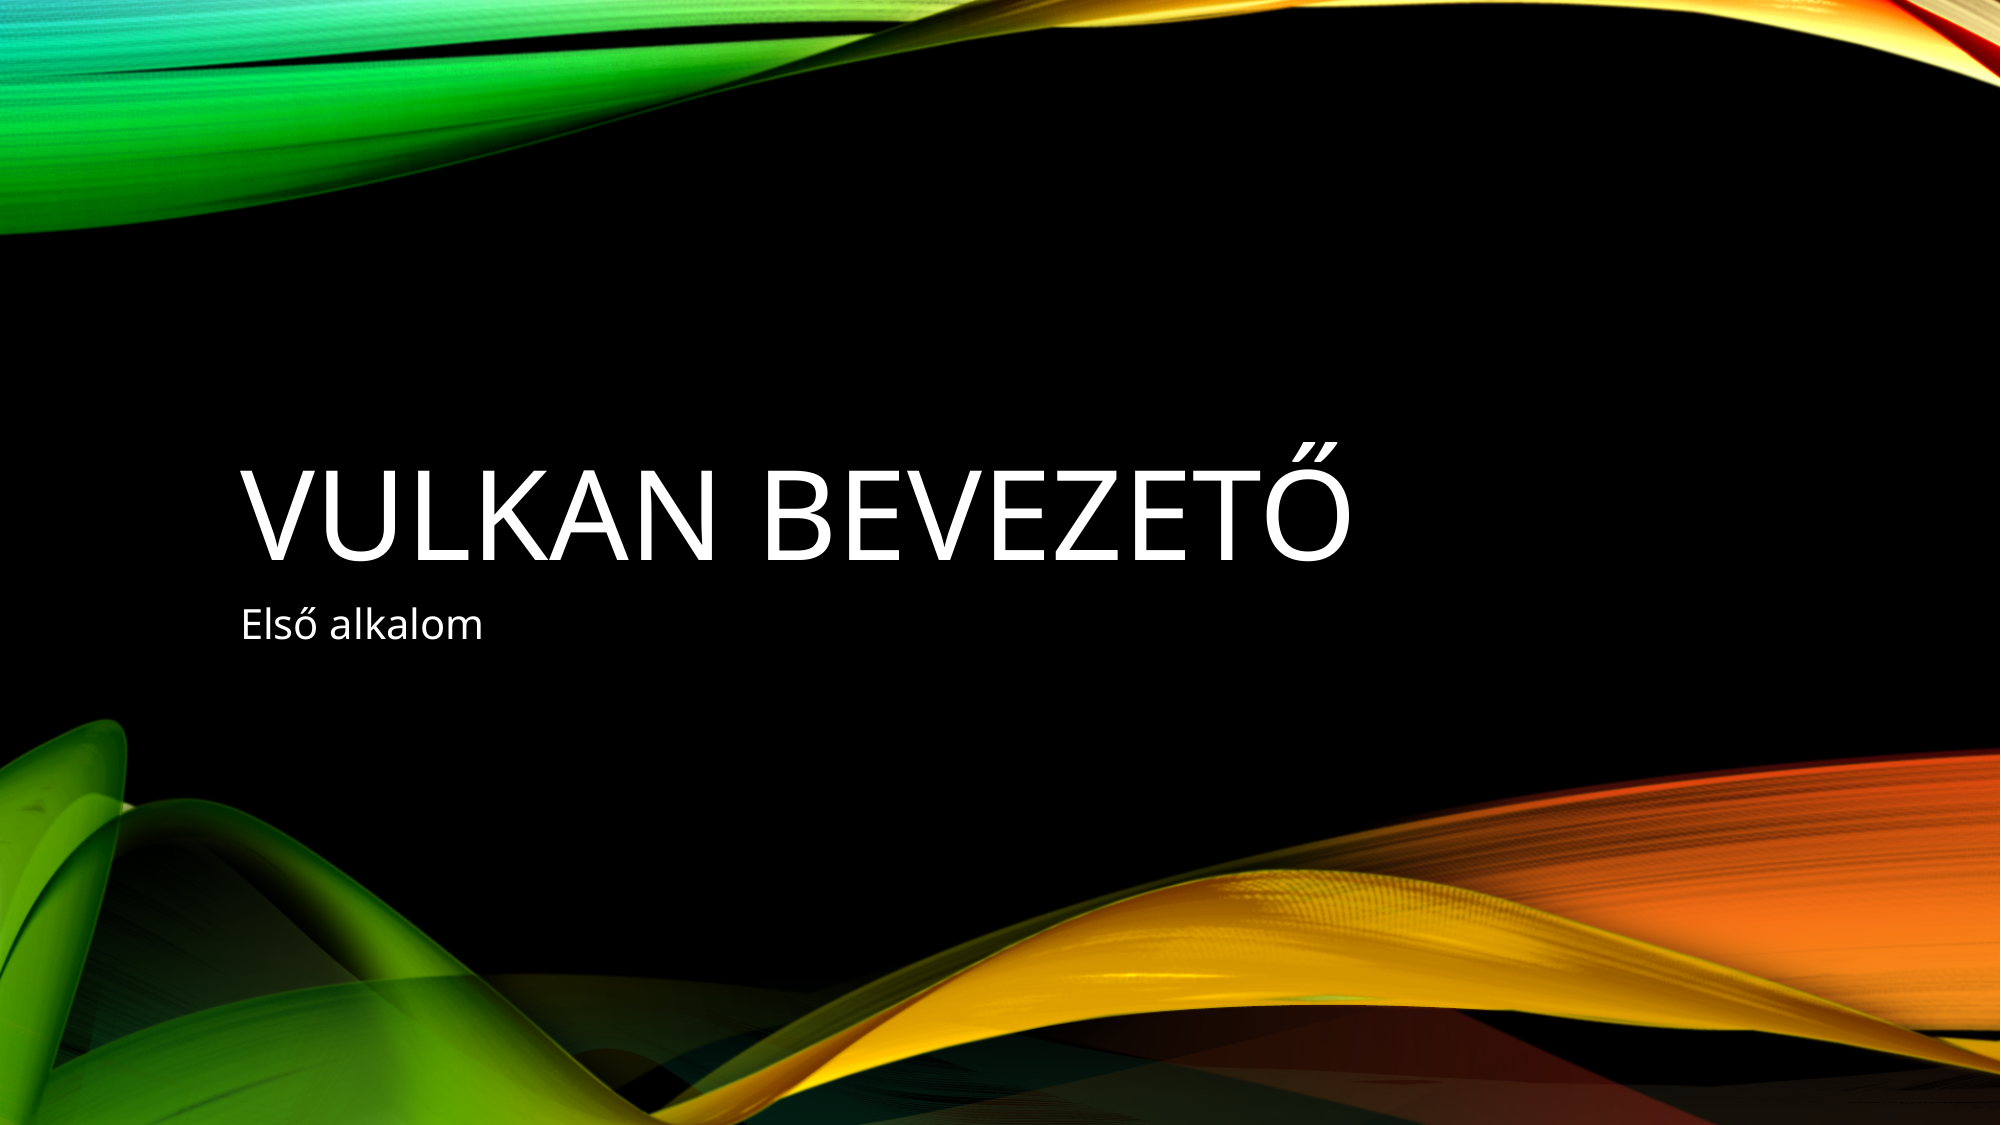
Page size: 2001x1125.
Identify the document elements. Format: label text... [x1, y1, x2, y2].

title Vulkan Bevezető [225, 295, 1775, 595]
picture [0, 0, 2000, 237]
picture [0, 717, 2000, 1125]
subtitle Első alkalom [225, 595, 1775, 709]
